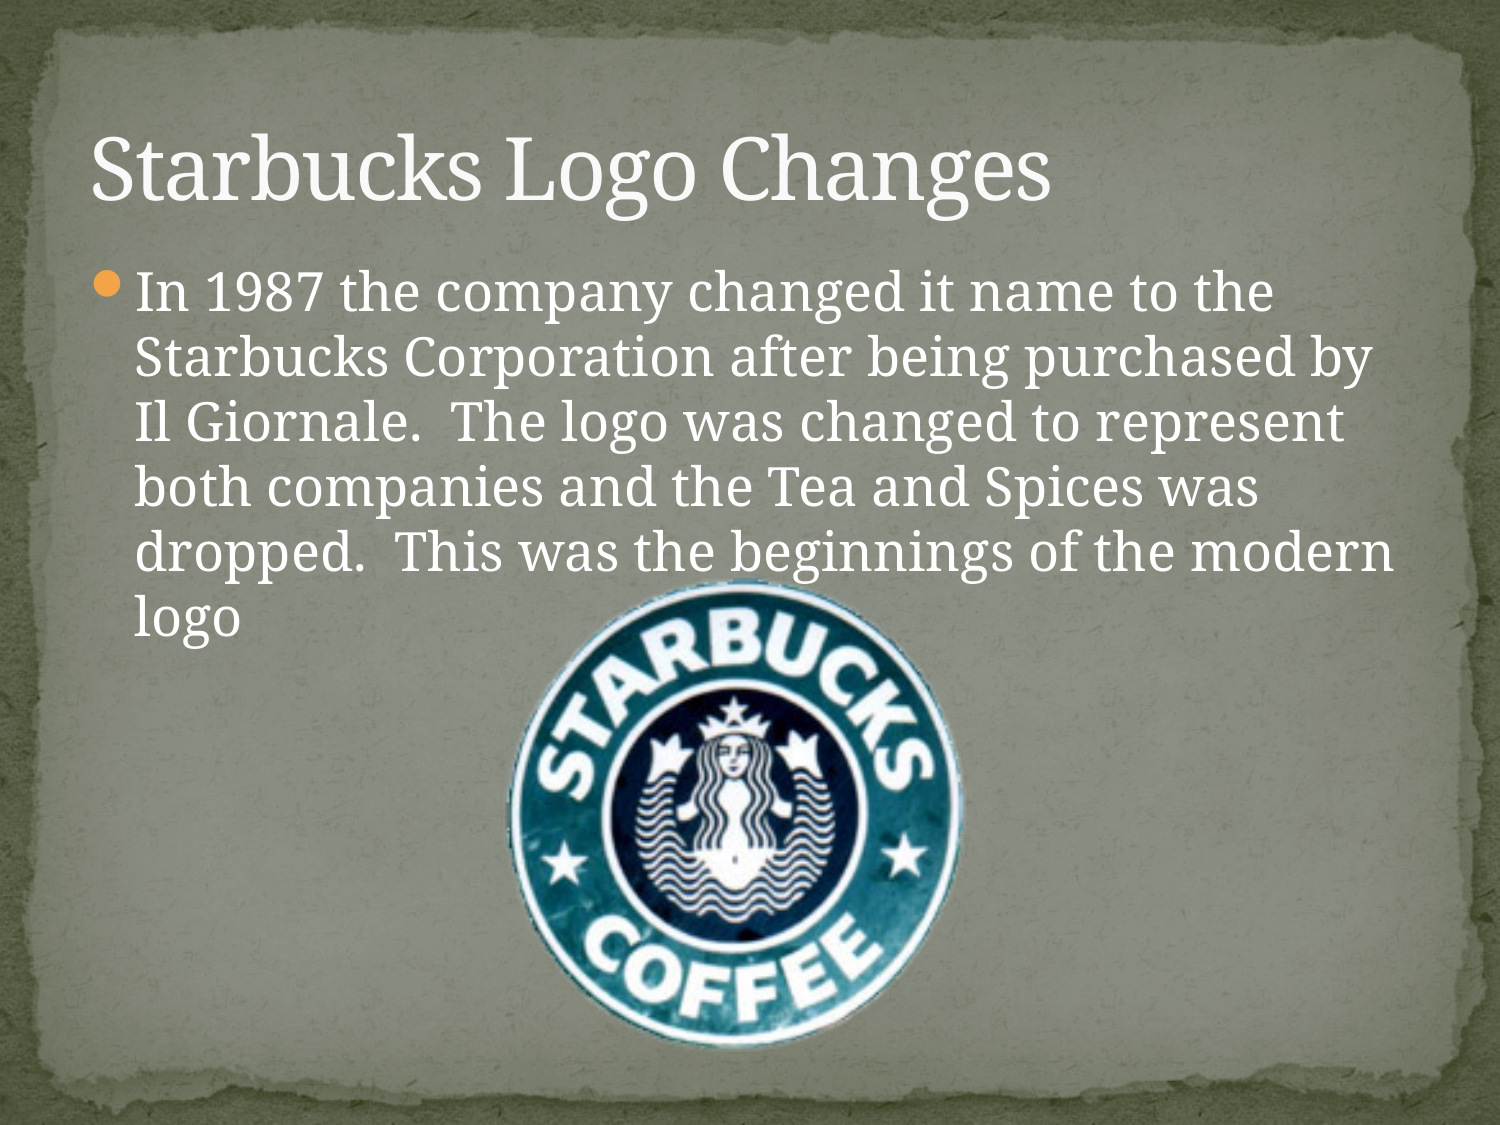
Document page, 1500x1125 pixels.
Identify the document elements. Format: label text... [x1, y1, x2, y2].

title Starbucks Logo Changes [74, 24, 1425, 225]
list In 1987 the company changed it name to the Starbucks Corporation after being purchased by Il Giornale. The logo was changed to represent both companies and the Tea and Spices was dropped. This was the beginnings of the modern logo [75, 249, 1425, 1000]
picture [487, 562, 1000, 1075]
